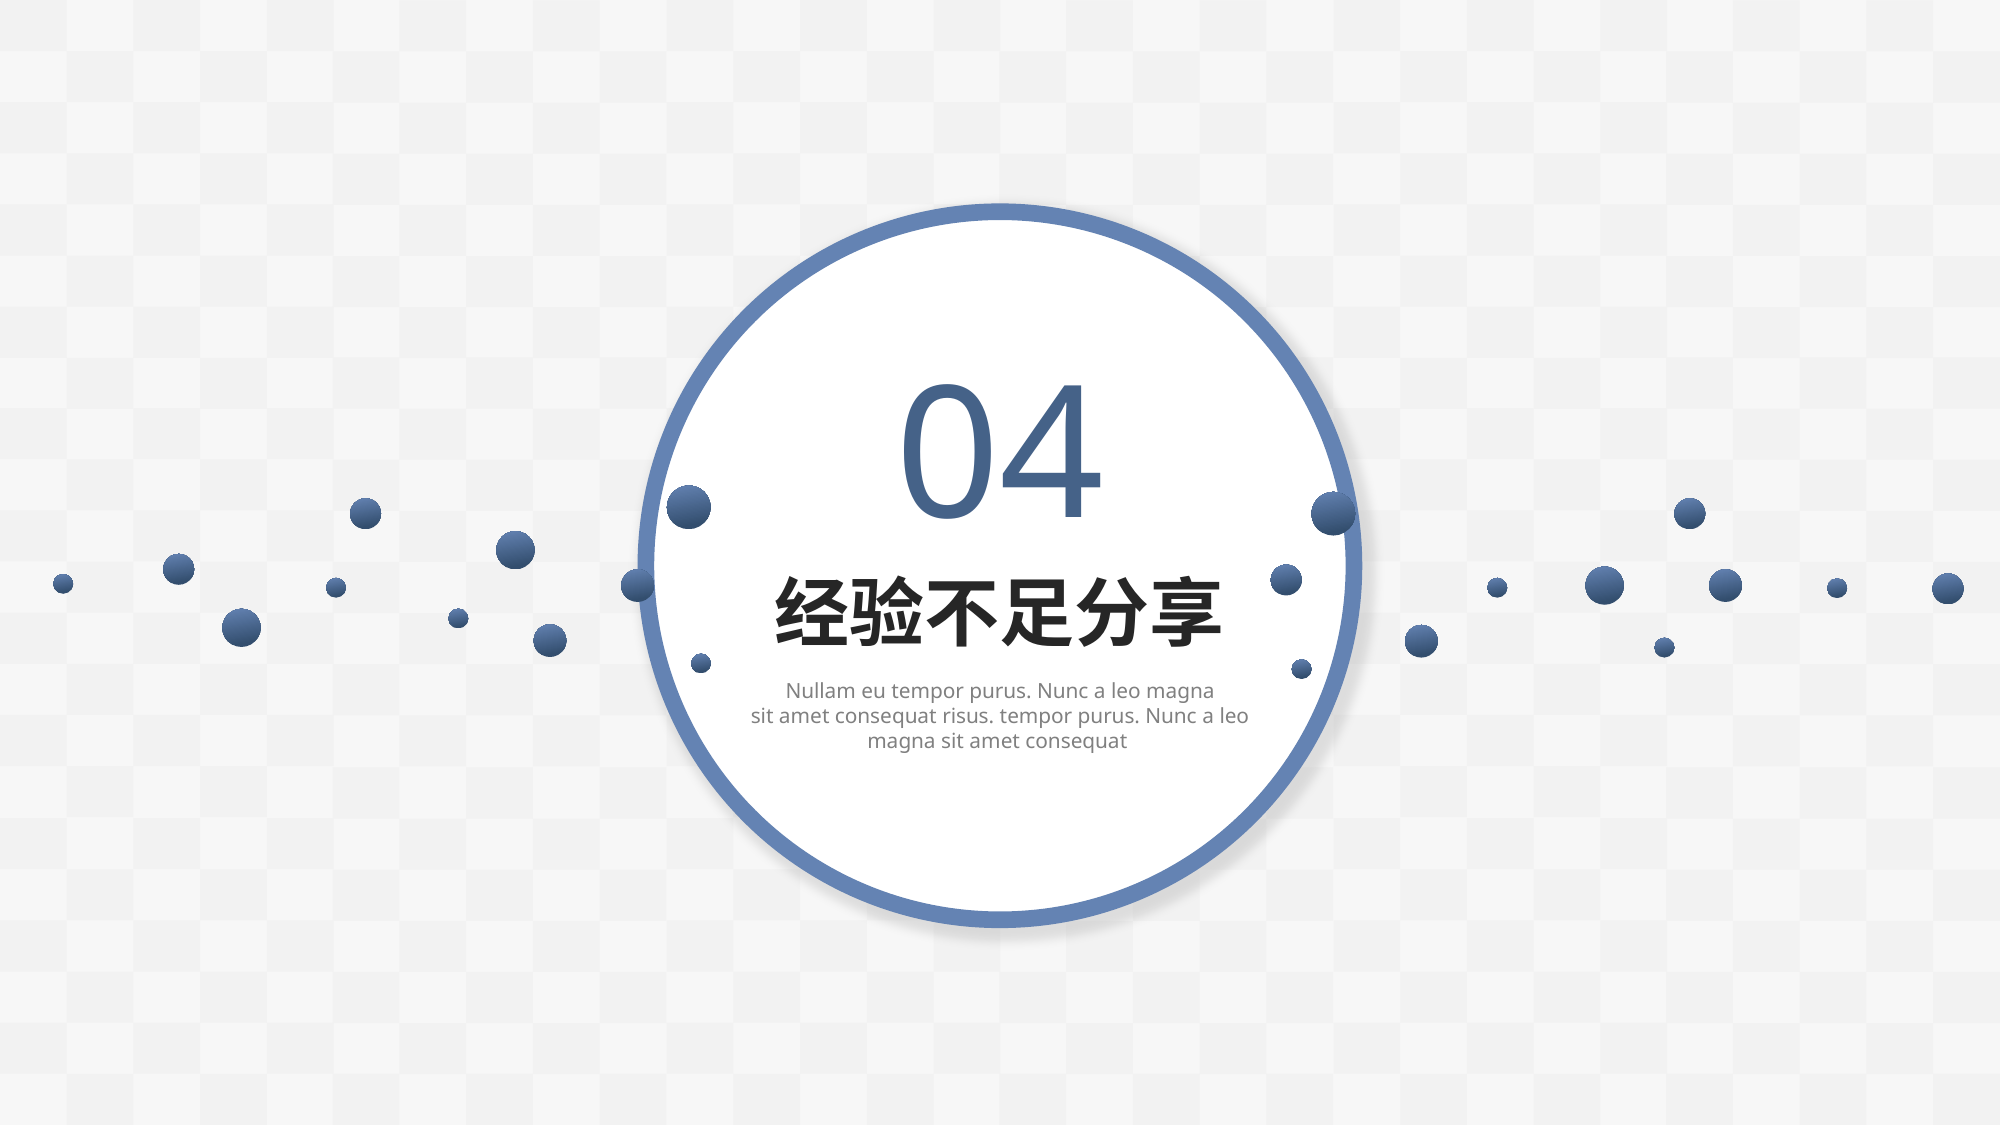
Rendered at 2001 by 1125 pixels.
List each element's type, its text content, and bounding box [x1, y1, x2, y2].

text_box Nullam eu tempor purus. Nunc a leo magna sit amet consequat risus. tempor purus. Nunc a leo magna sit amet consequat [728, 670, 1272, 785]
text_box [1584, 565, 1625, 606]
text_box [325, 576, 347, 599]
text_box [1486, 576, 1509, 599]
text_box [665, 484, 712, 531]
text_box [495, 530, 536, 571]
text_box [1290, 658, 1313, 681]
text_box [221, 607, 262, 649]
text_box [532, 623, 568, 659]
text_box [1708, 568, 1743, 604]
text_box [658, 663, 1342, 921]
text_box [1673, 497, 1707, 531]
text_box [447, 607, 470, 630]
text_box [349, 497, 383, 531]
text_box [1403, 623, 1439, 659]
text_box [620, 568, 655, 604]
text_box [644, 210, 1355, 646]
text_box [690, 652, 712, 675]
text_box [52, 573, 75, 595]
text_box [1310, 490, 1357, 537]
text_box [1269, 563, 1303, 597]
text_box [1826, 577, 1849, 600]
text_box [1653, 636, 1676, 659]
text_box [1931, 572, 1965, 606]
text_box [162, 552, 196, 586]
text_box 04 [803, 326, 1196, 562]
text_box 经验不足分享 [653, 558, 1346, 663]
